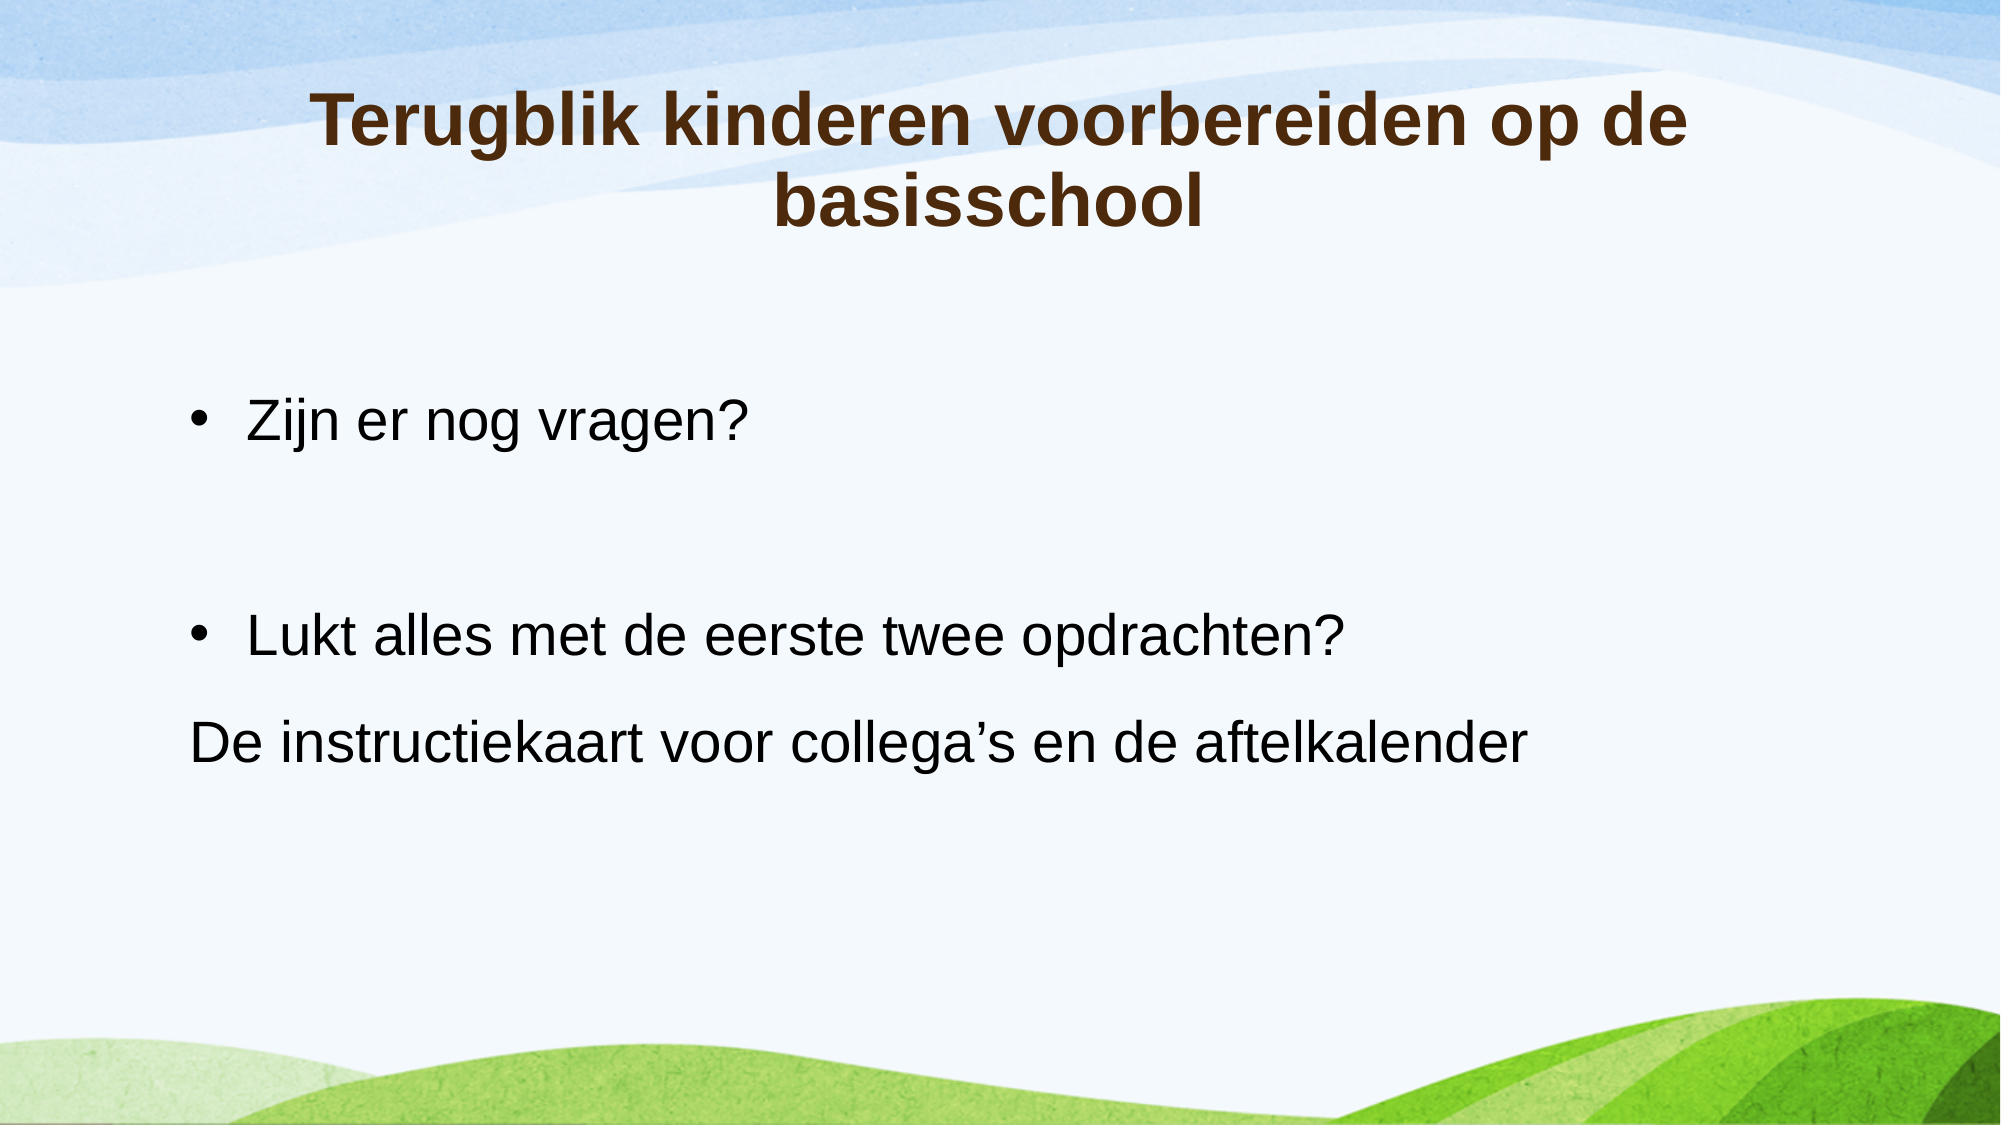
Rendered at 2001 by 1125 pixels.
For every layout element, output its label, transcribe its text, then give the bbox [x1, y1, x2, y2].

title Terugblik kinderen voorbereiden op de basisschool [174, 50, 1825, 250]
list Zijn er nog vragen? Lukt alles met de eerste twee opdrachten? De instructiekaart voor collega’s en de aftelkalender [174, 375, 1825, 846]
picture [0, 0, 2001, 1125]
